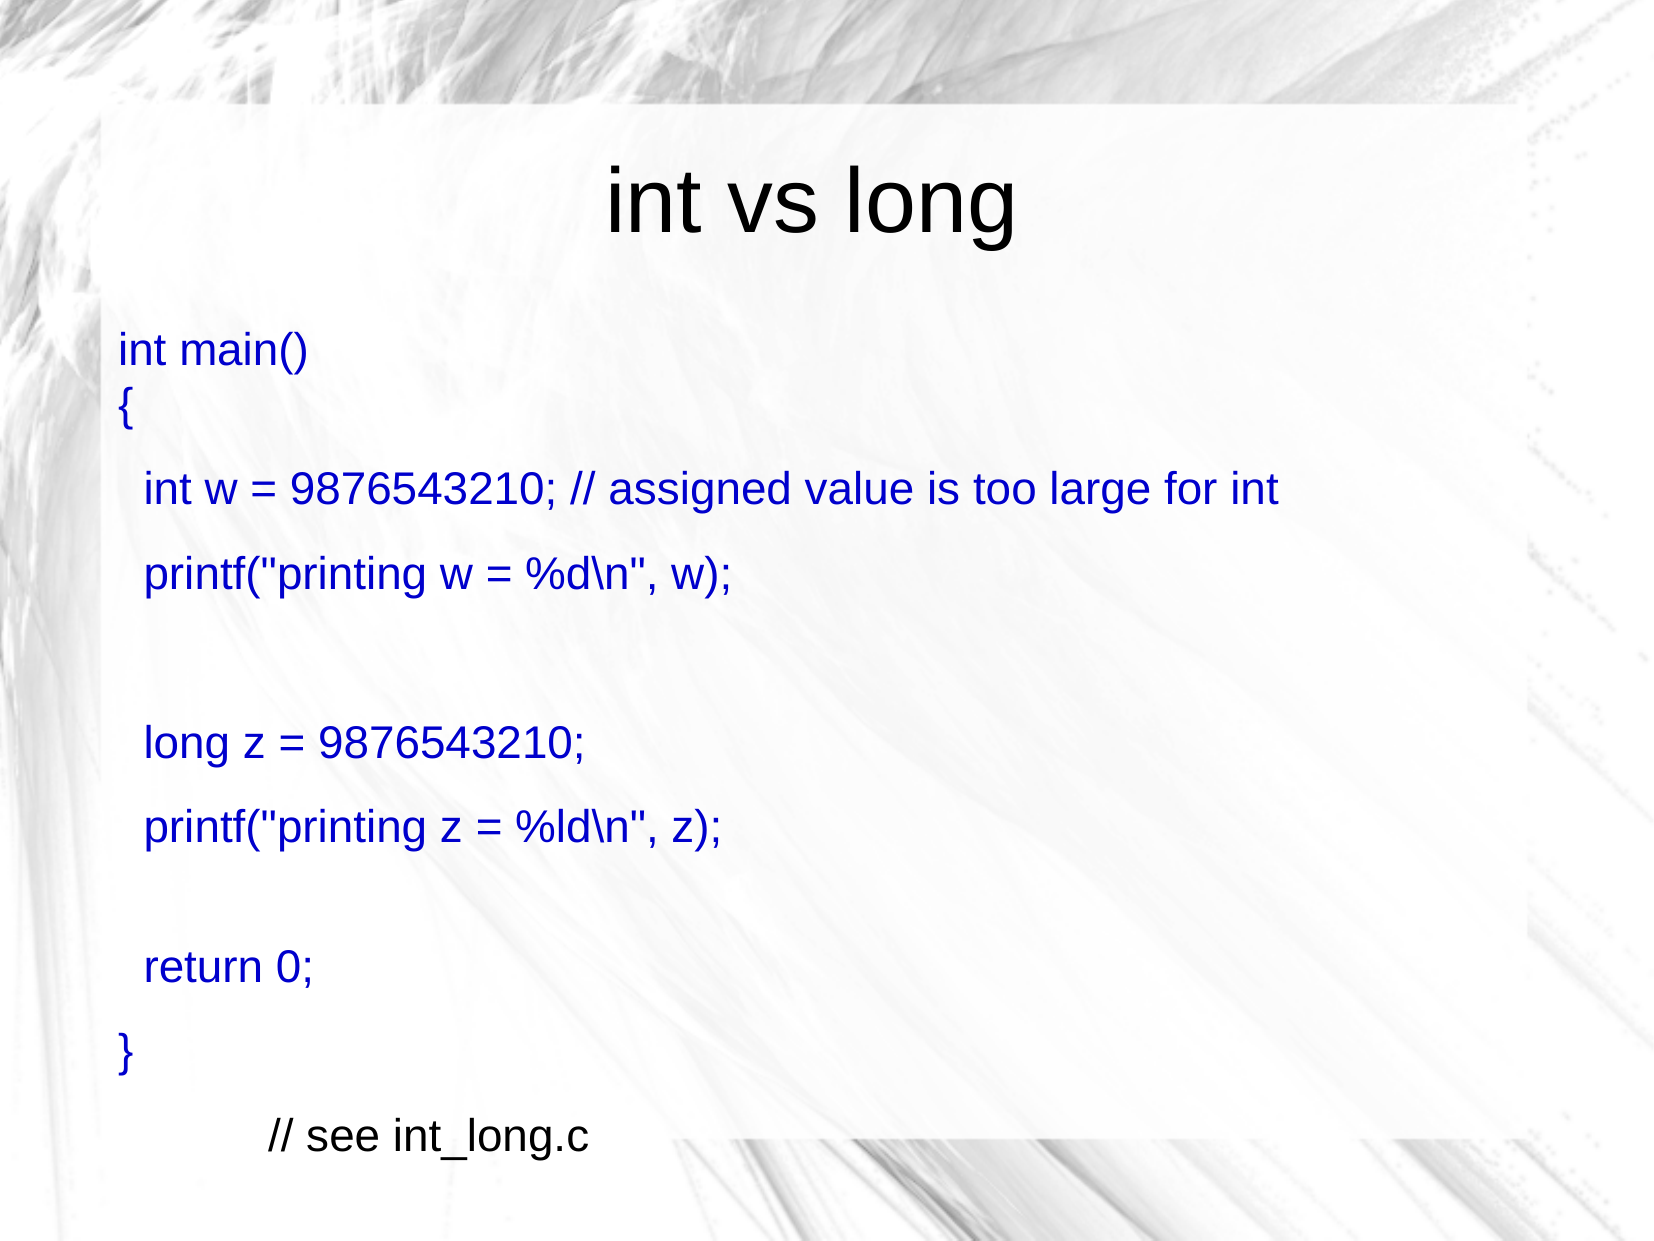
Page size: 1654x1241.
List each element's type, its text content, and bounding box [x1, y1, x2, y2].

title int vs long [118, 112, 1506, 281]
list int main() { int w = 9876543210; // assigned value is too large for int printf("printing w = %d\n", w); long z = 9876543210; printf("printing z = %ld\n", z); return 0; } // see int_long.c [118, 319, 1571, 1158]
picture [0, 0, 1654, 1241]
